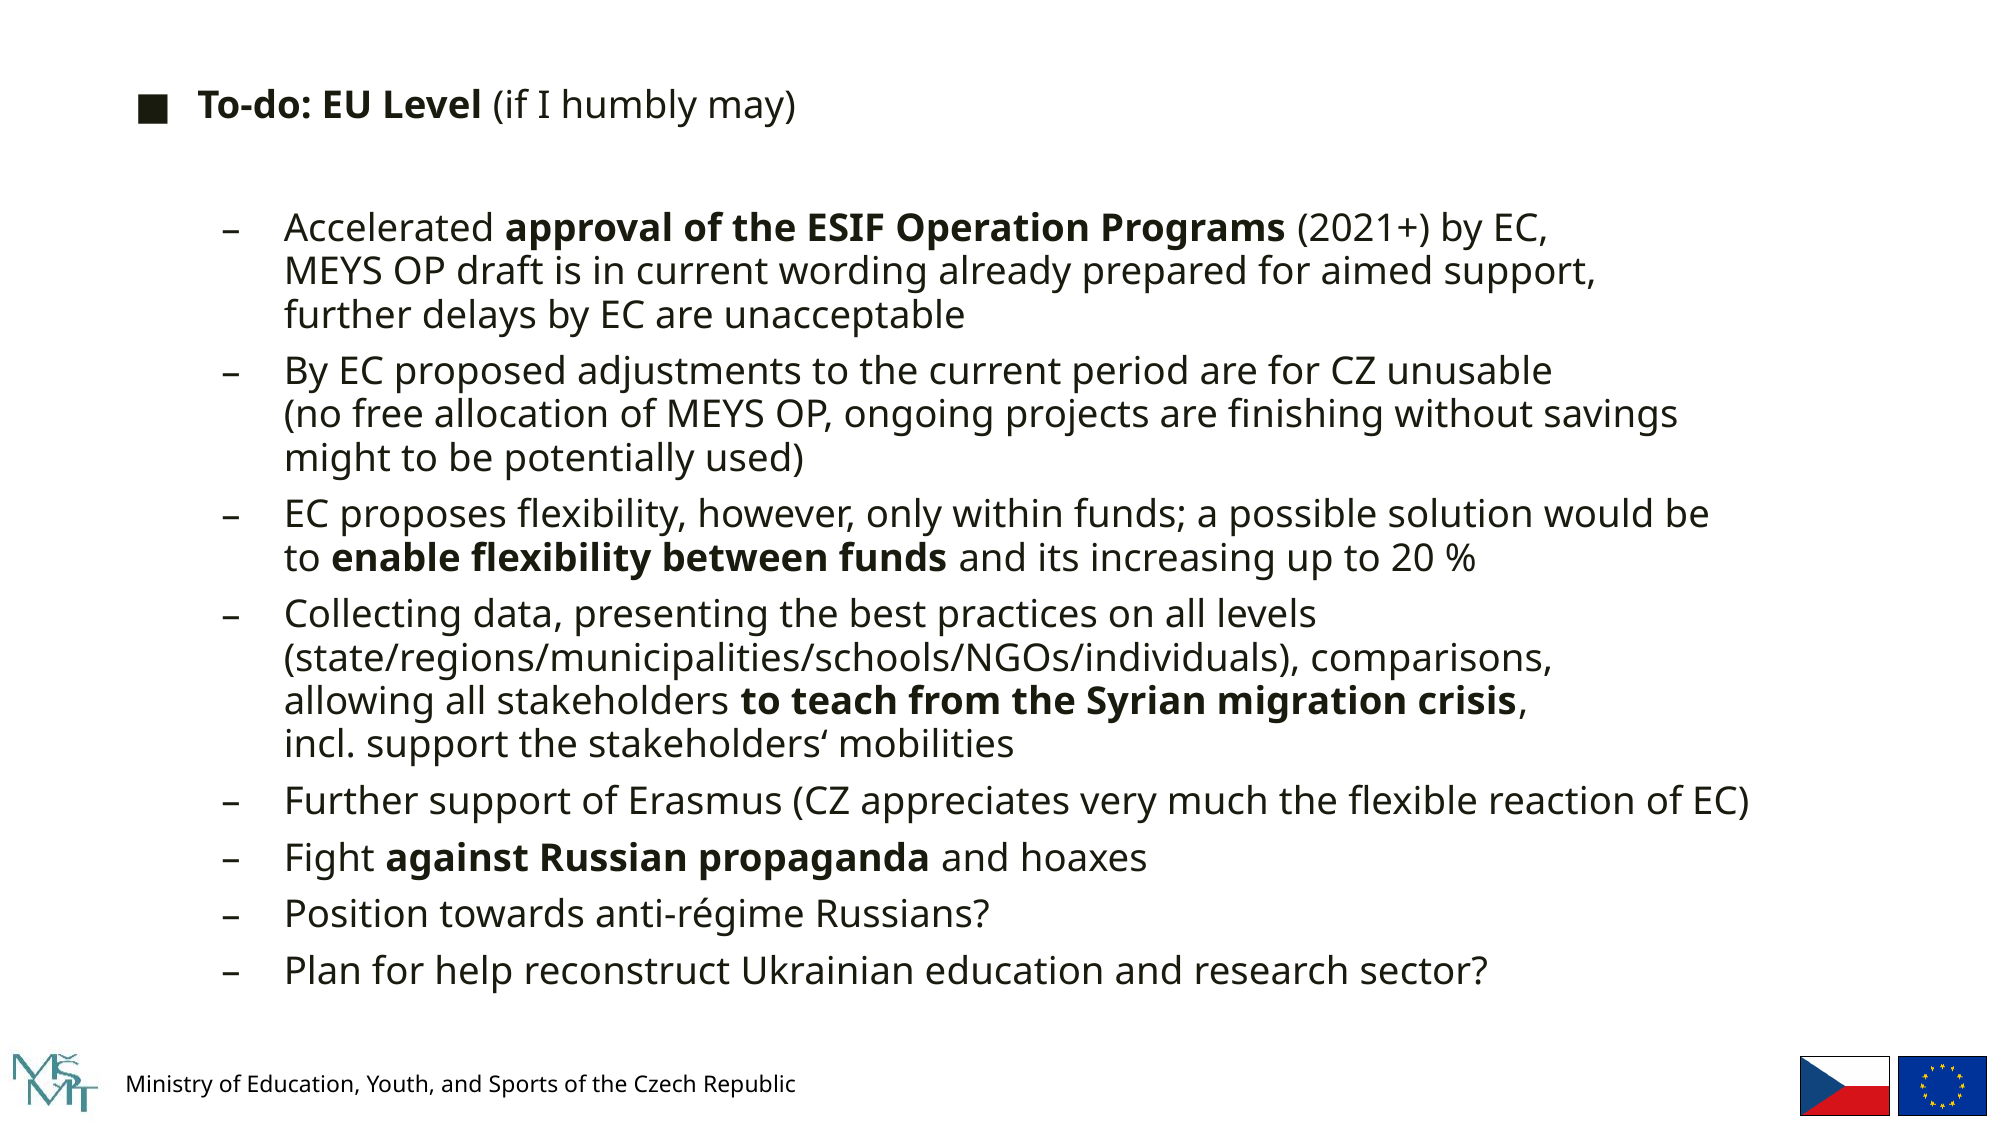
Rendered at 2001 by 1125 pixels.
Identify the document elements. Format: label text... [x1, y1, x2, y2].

picture [0, 1041, 111, 1125]
picture [1800, 1056, 1890, 1116]
list To-do: EU Level (if I humbly may) Accelerated approval of the ESIF Operation Programs (2021+) by EC, MEYS OP draft is in current wording already prepared for aimed support, further delays by EC are unacceptable By EC proposed adjustments to the current period are for CZ unusable (no free allocation of MEYS OP, ongoing projects are finishing without savings might to be potentially used) EC proposes flexibility, however, only within funds; a possible solution would be to enable flexibility between funds and its increasing up to 20 % Collecting data, presenting the best practices on all levels (state/regions/municipalities/schools/NGOs/individuals), comparisons, allowing all stakeholders to teach from the Syrian migration crisis, incl. support the stakeholders‘ mobilities Further support of Erasmus (CZ appreciates very much the flexible reaction of EC) Fight against Russian propaganda and hoaxes Position towards anti-régime Russians? Plan for help reconstruct Ukrainian education and research sector? [119, 76, 1854, 1014]
picture [1898, 1056, 1988, 1116]
text_box Ministry of Education, Youth, and Sports of the Czech Republic [111, 1062, 1458, 1105]
